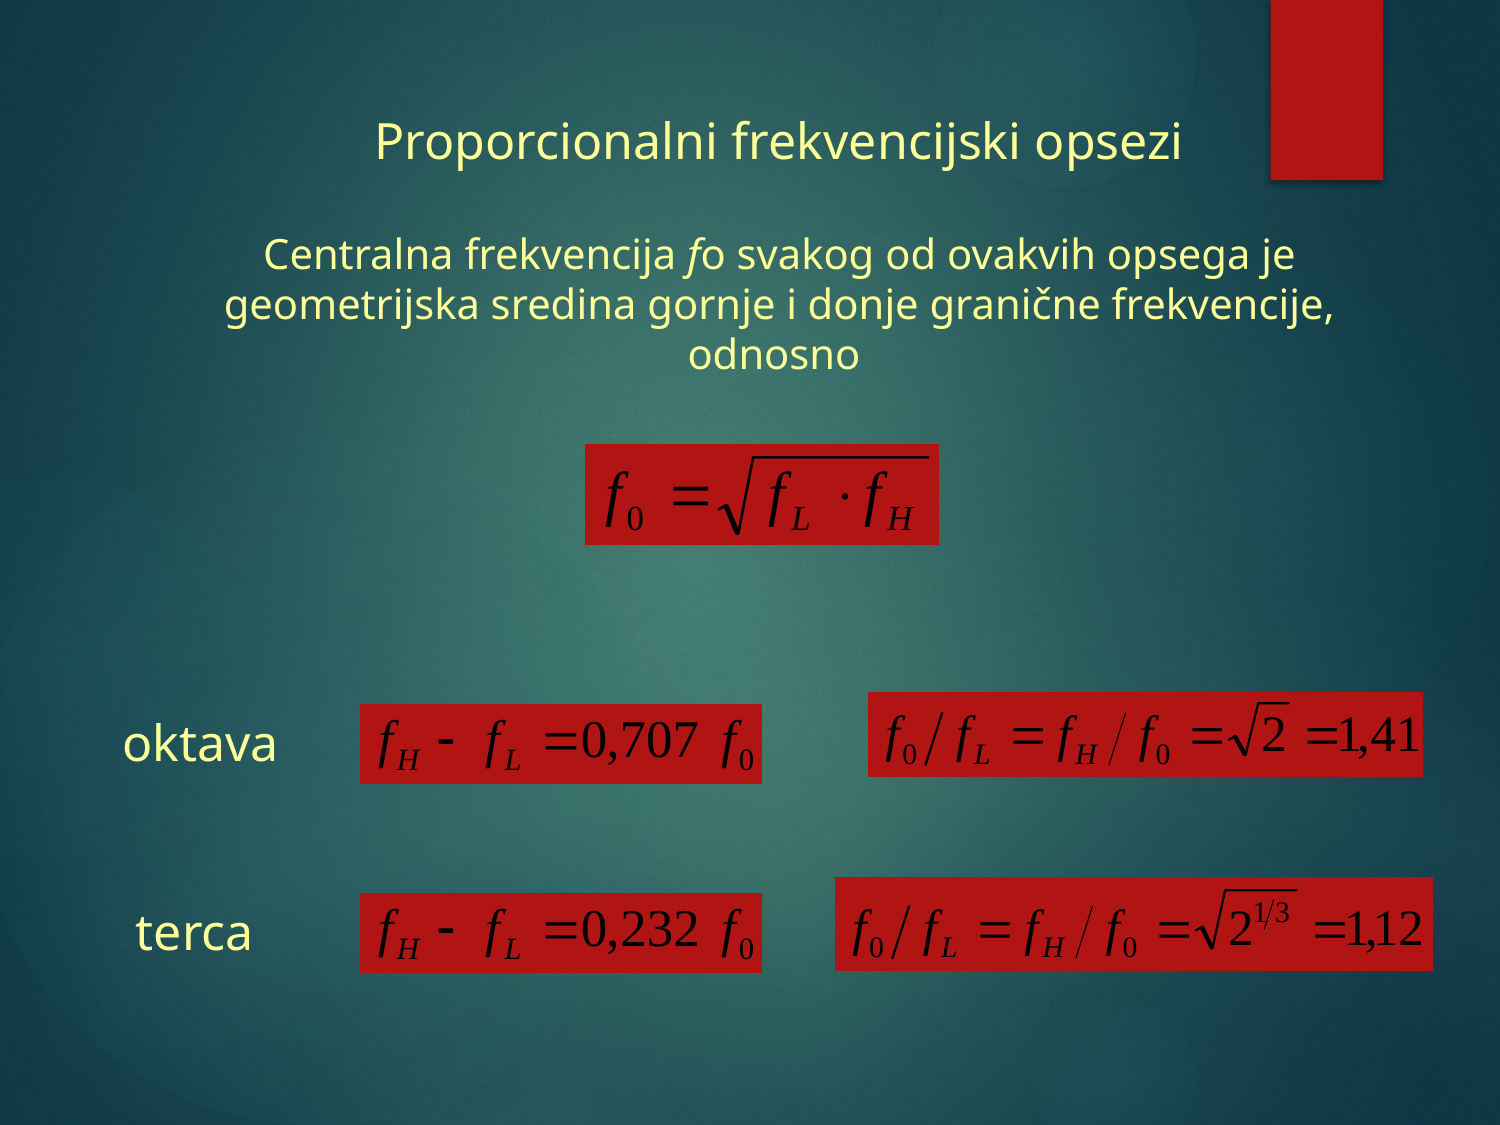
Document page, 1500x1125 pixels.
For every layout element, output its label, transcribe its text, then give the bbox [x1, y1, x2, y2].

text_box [584, 444, 940, 546]
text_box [834, 877, 1433, 971]
text_box Centralna frekvencija fo svakog od ovakvih opsega je geometrijska sredina gornje i donje granične frekvencije, odnosno [194, 220, 1365, 385]
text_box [867, 692, 1424, 778]
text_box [359, 703, 762, 784]
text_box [359, 892, 762, 973]
text_box oktava [64, 704, 337, 779]
text_box Proporcionalni frekvencijski opsezi [206, 101, 1353, 177]
text_box terca [64, 893, 325, 968]
